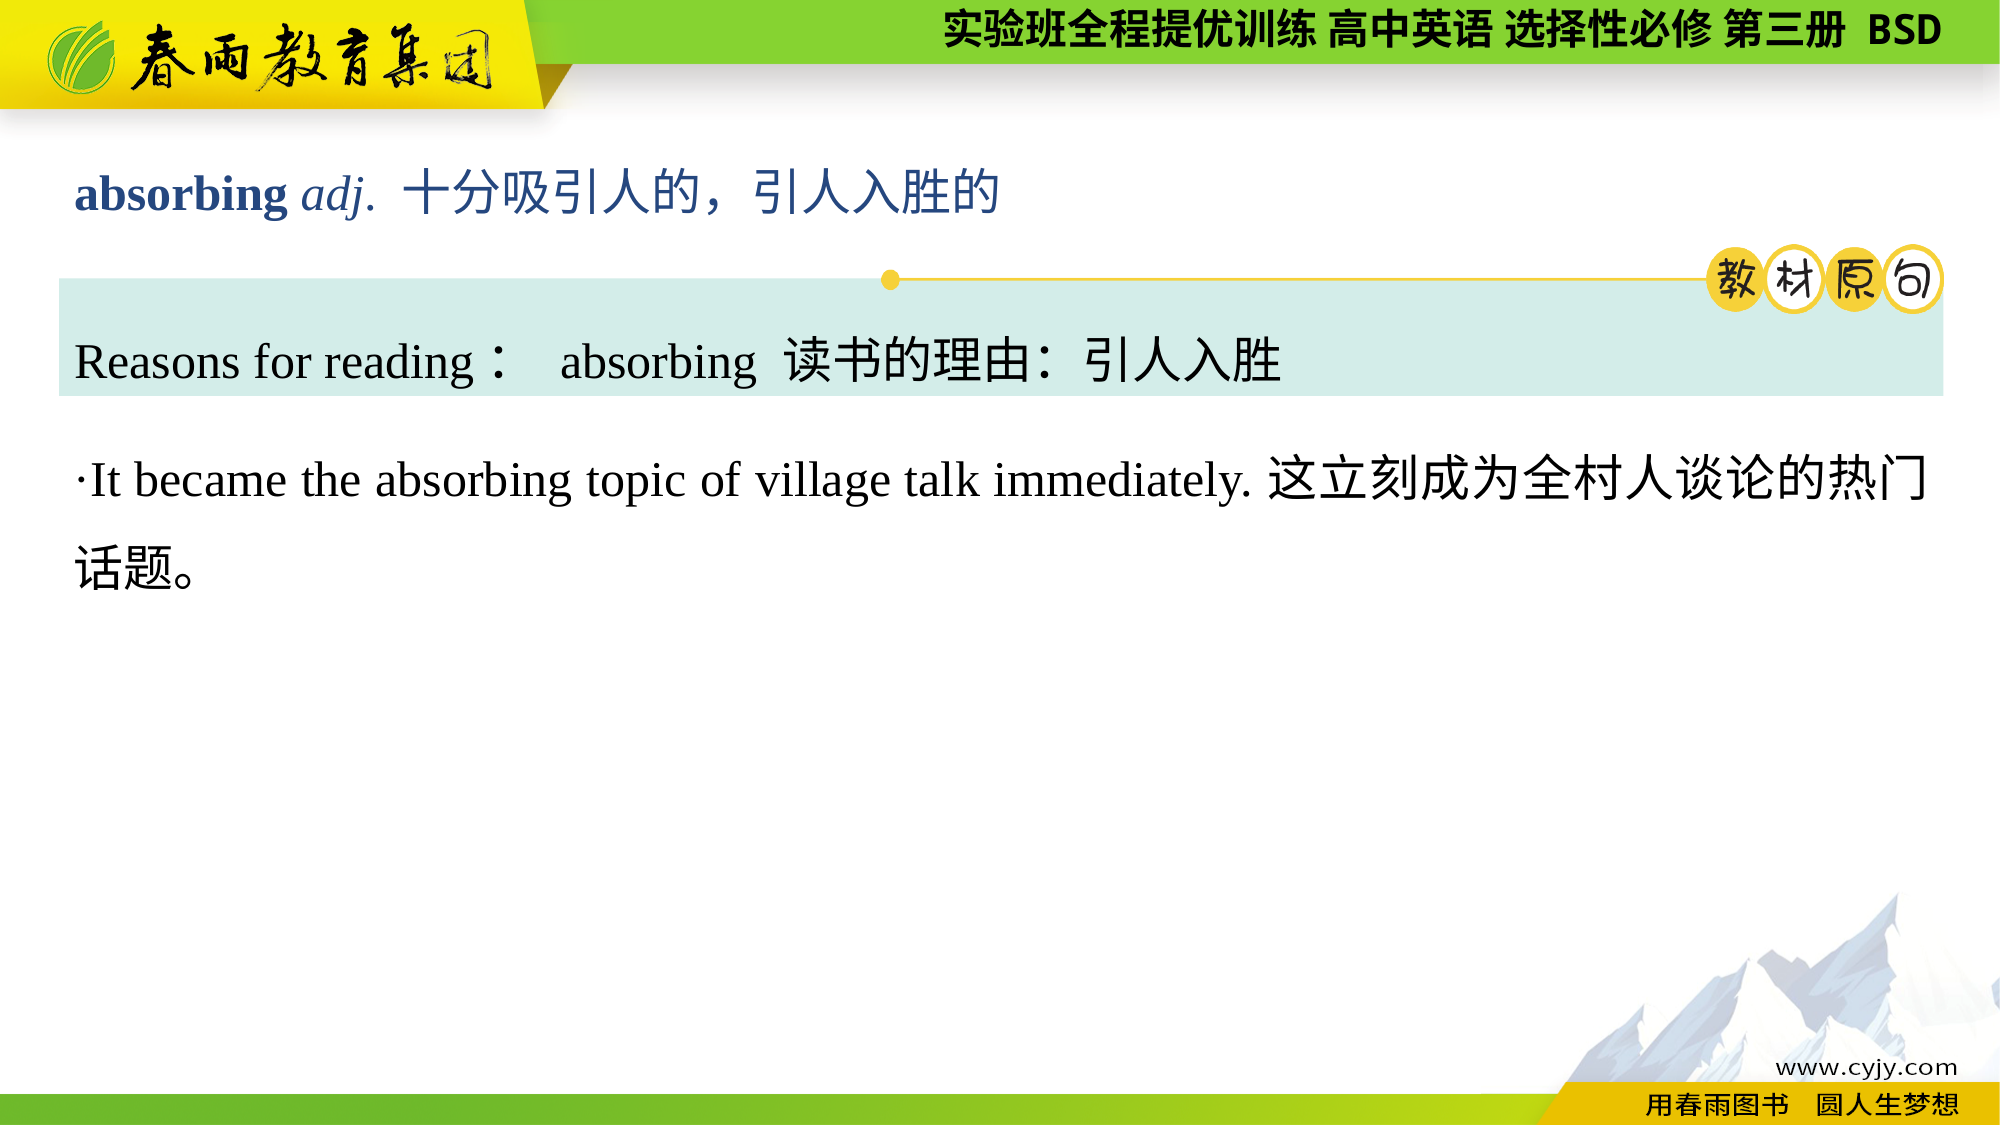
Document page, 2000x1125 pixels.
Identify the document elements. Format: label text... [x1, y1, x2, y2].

list absorbing adj. 十分吸引人的，引人入胜的 [59, 122, 1944, 217]
picture [0, 0, 2000, 1125]
text_box Reasons for reading： absorbing 读书的理由：引人入胜 [59, 278, 1944, 396]
text_box ·It became the absorbing topic of village talk immediately.这立刻成为全村人谈论的热门话题。 [59, 408, 1944, 604]
